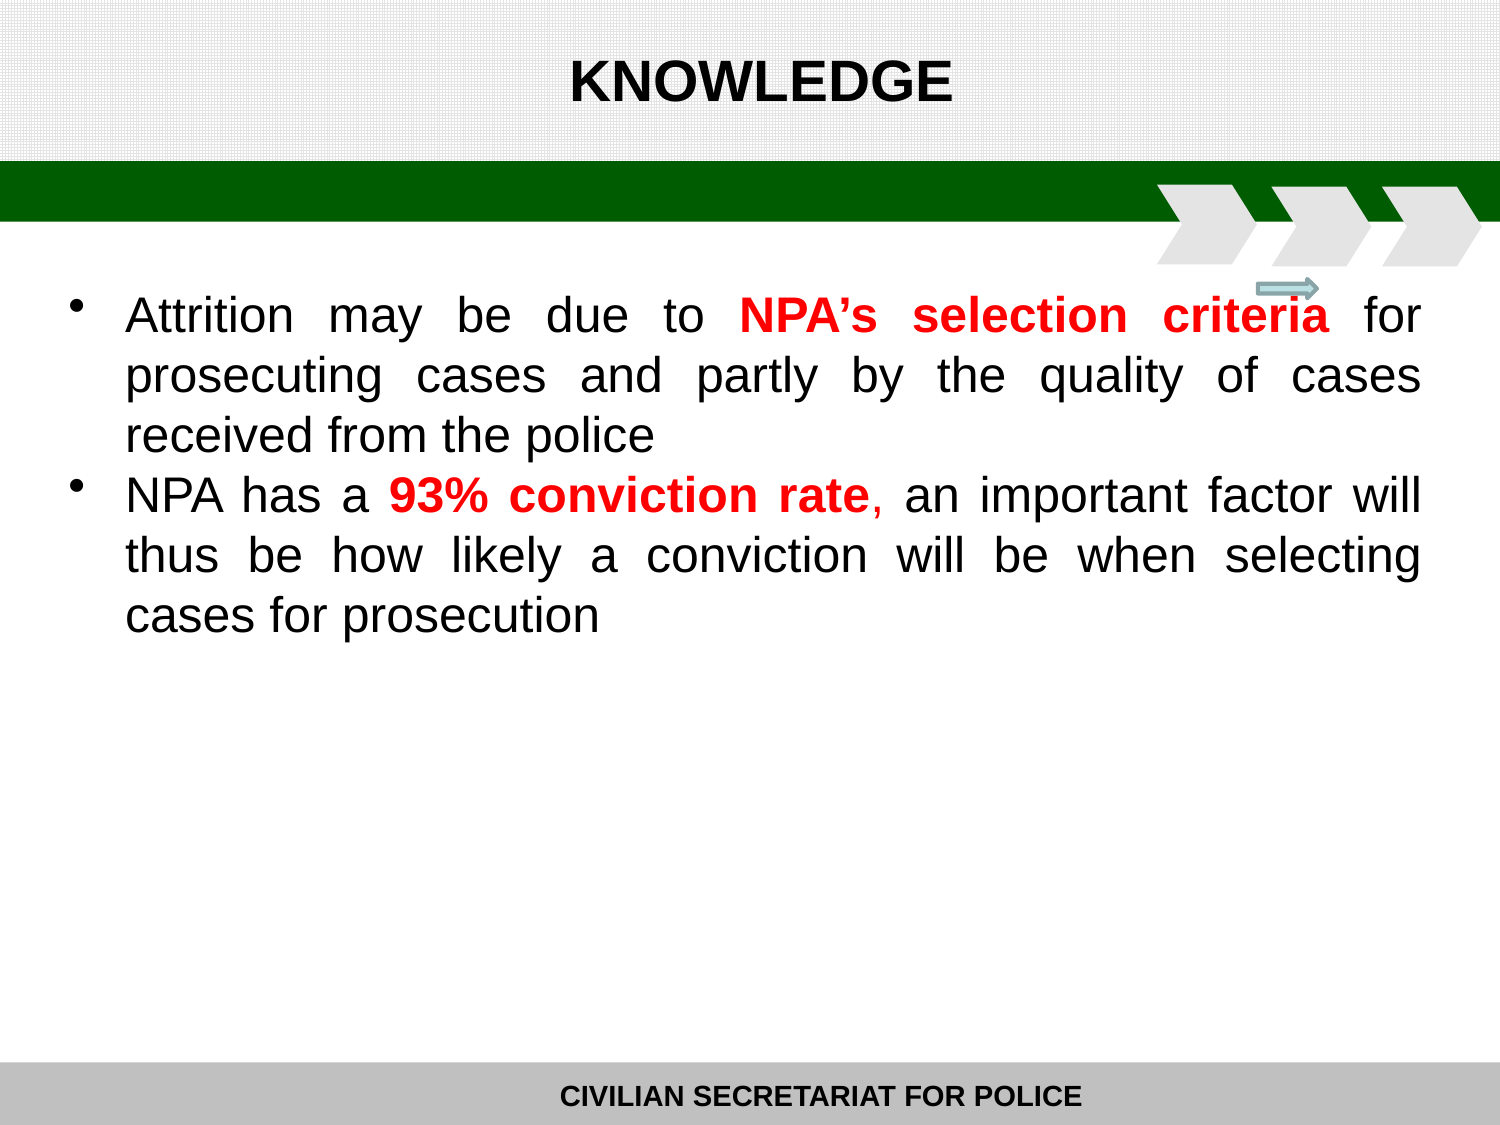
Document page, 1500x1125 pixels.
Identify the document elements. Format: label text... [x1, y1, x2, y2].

text_box [1255, 277, 1320, 301]
list Attrition may be due to NPA’s selection criteria for prosecuting cases and partly by the quality of cases received from the police NPA has a 93% conviction rate, an important factor will thus be how likely a conviction will be when selecting cases for prosecution [53, 274, 1437, 1125]
title KNOWLEDGE [87, 19, 1437, 138]
